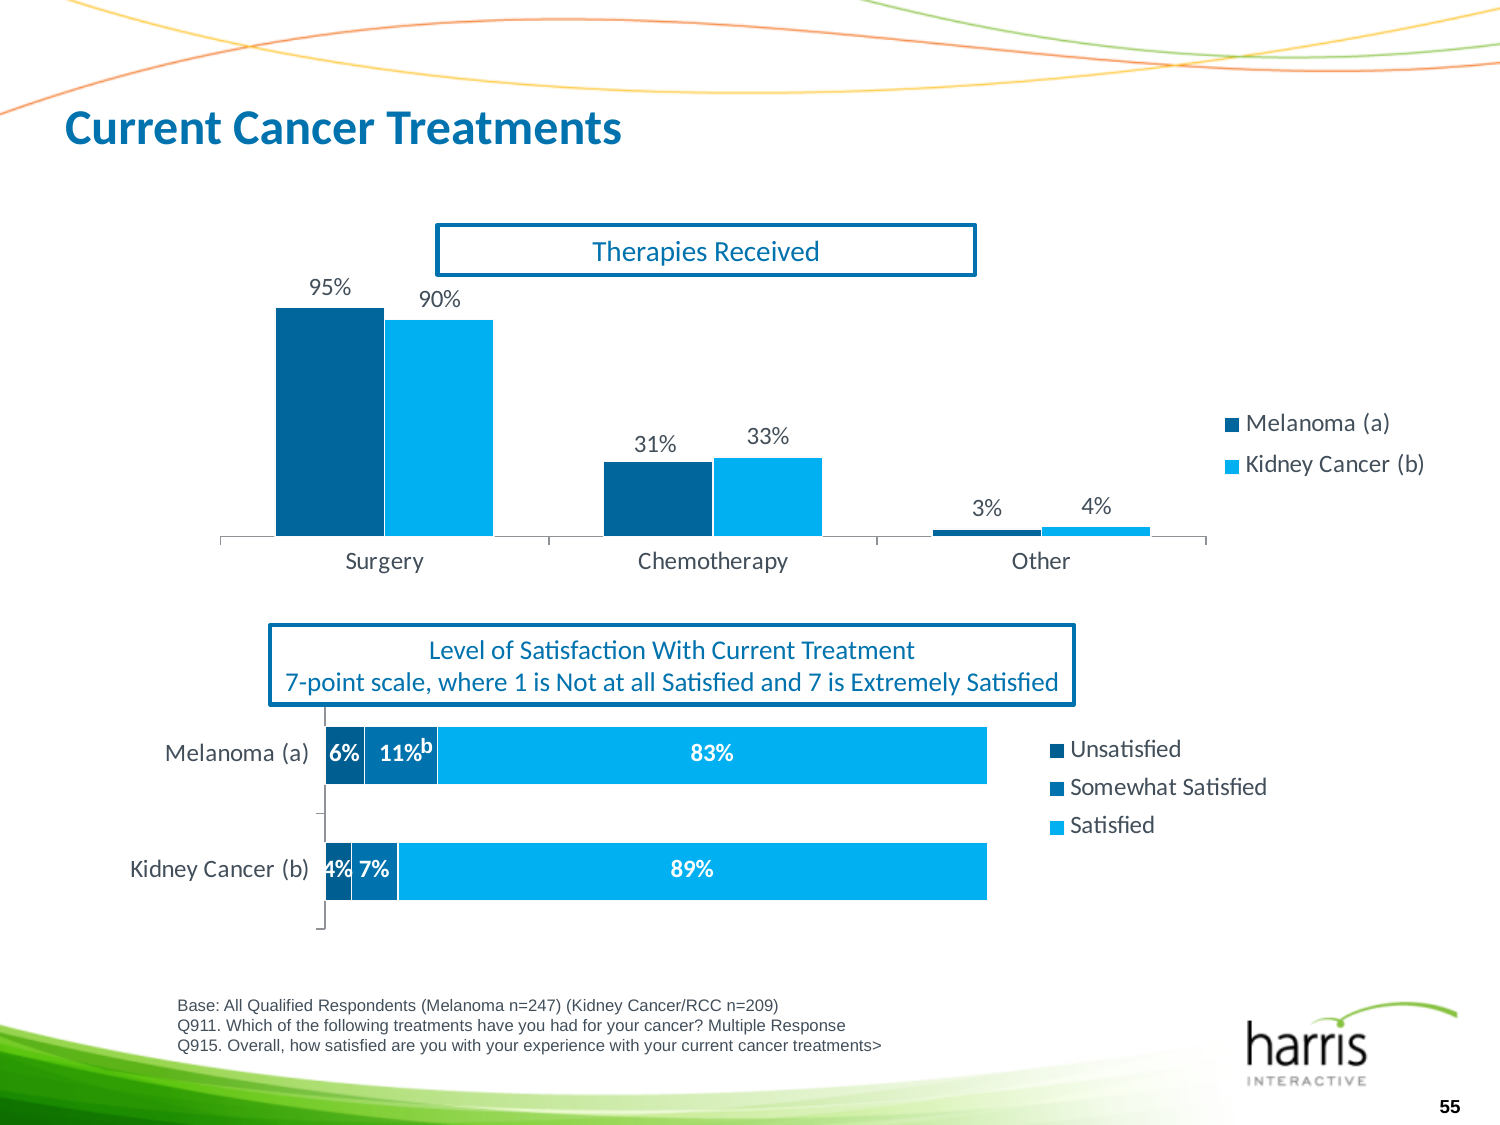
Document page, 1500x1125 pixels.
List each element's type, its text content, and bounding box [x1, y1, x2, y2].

text_box Base: All Qualified Respondents (Melanoma n=247) (Kidney Cancer/RCC n=209) Q911. Which of the following treatments have you had for your cancer? Multiple Response Q915. Overall, how satisfied are you with your experience with your current cancer treatments> [162, 1022, 1175, 1063]
chart [37, 237, 1438, 601]
picture [0, 0, 1500, 1125]
text_box 55 [1400, 1087, 1500, 1125]
text_box Therapies Received [435, 223, 977, 235]
text_box Level of Satisfaction With Current Treatment 7-point scale, where 1 is Not at all Satisfied and 7 is Extremely Satisfied [268, 623, 1076, 673]
title Current Cancer Treatments [49, 87, 1451, 176]
chart [112, 674, 1363, 1013]
